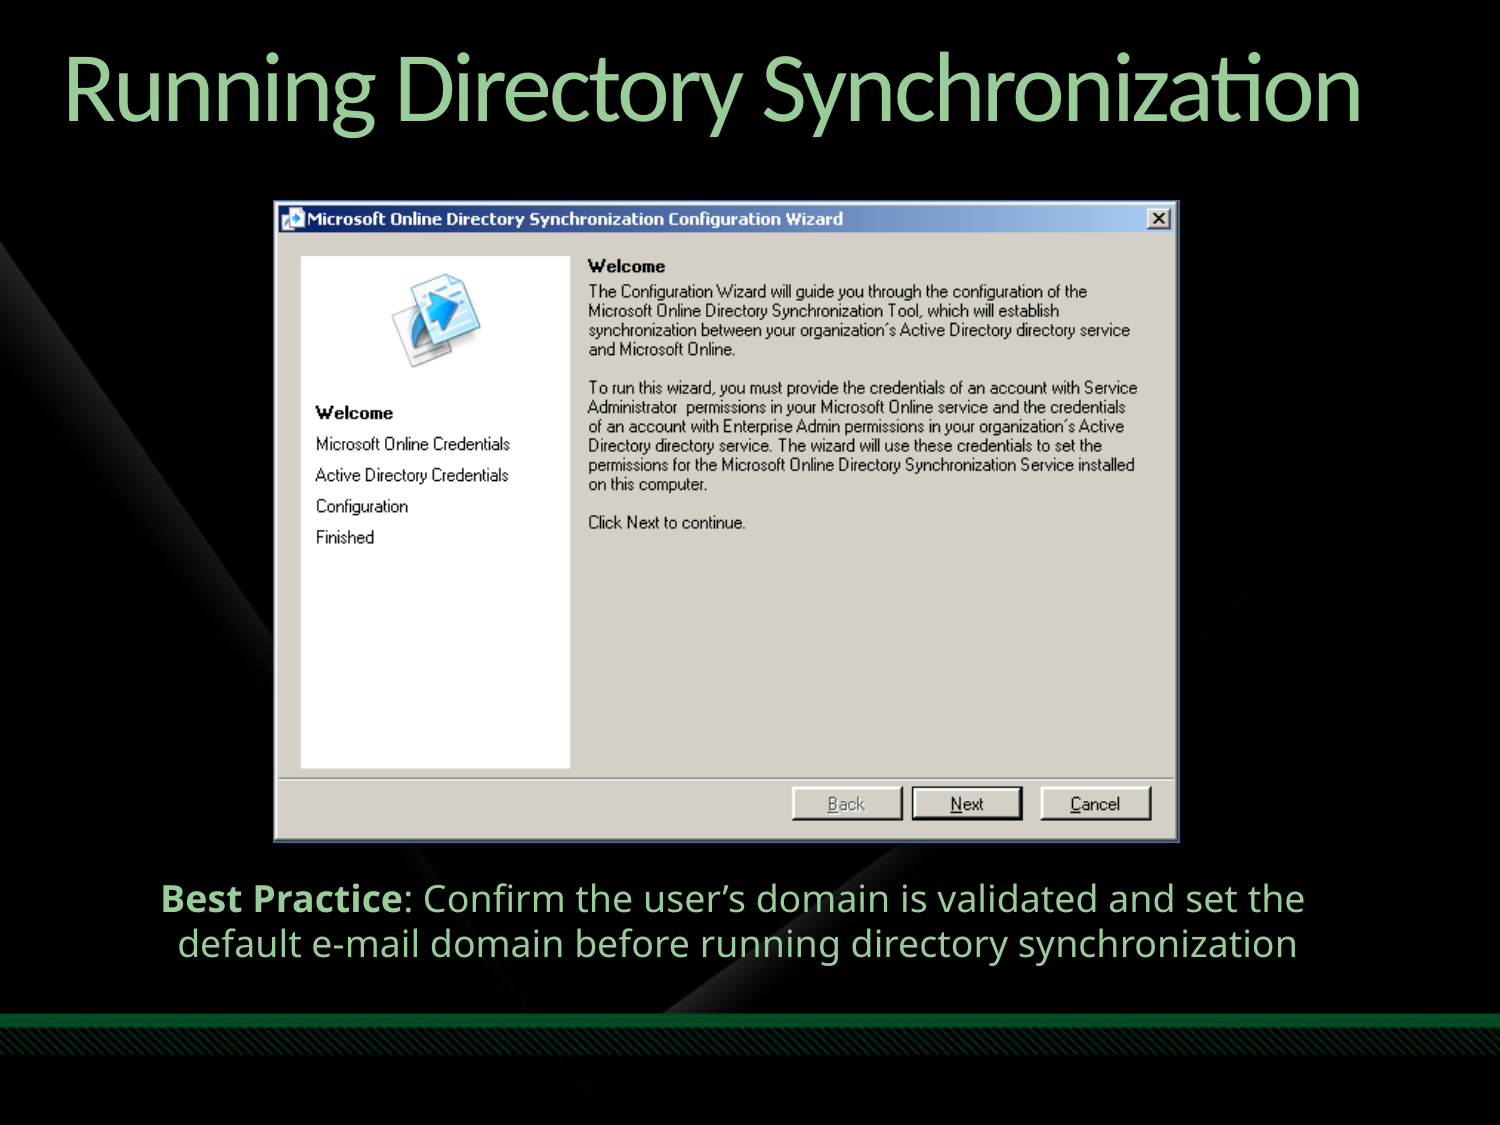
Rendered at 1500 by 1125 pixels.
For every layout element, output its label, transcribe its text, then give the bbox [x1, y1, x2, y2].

picture [0, 0, 1500, 1125]
text_box Best Practice: Confirm the user’s domain is validated and set the default e-mail domain before running directory synchronization [70, 867, 1407, 972]
title Running Directory Synchronization [62, 35, 1442, 223]
